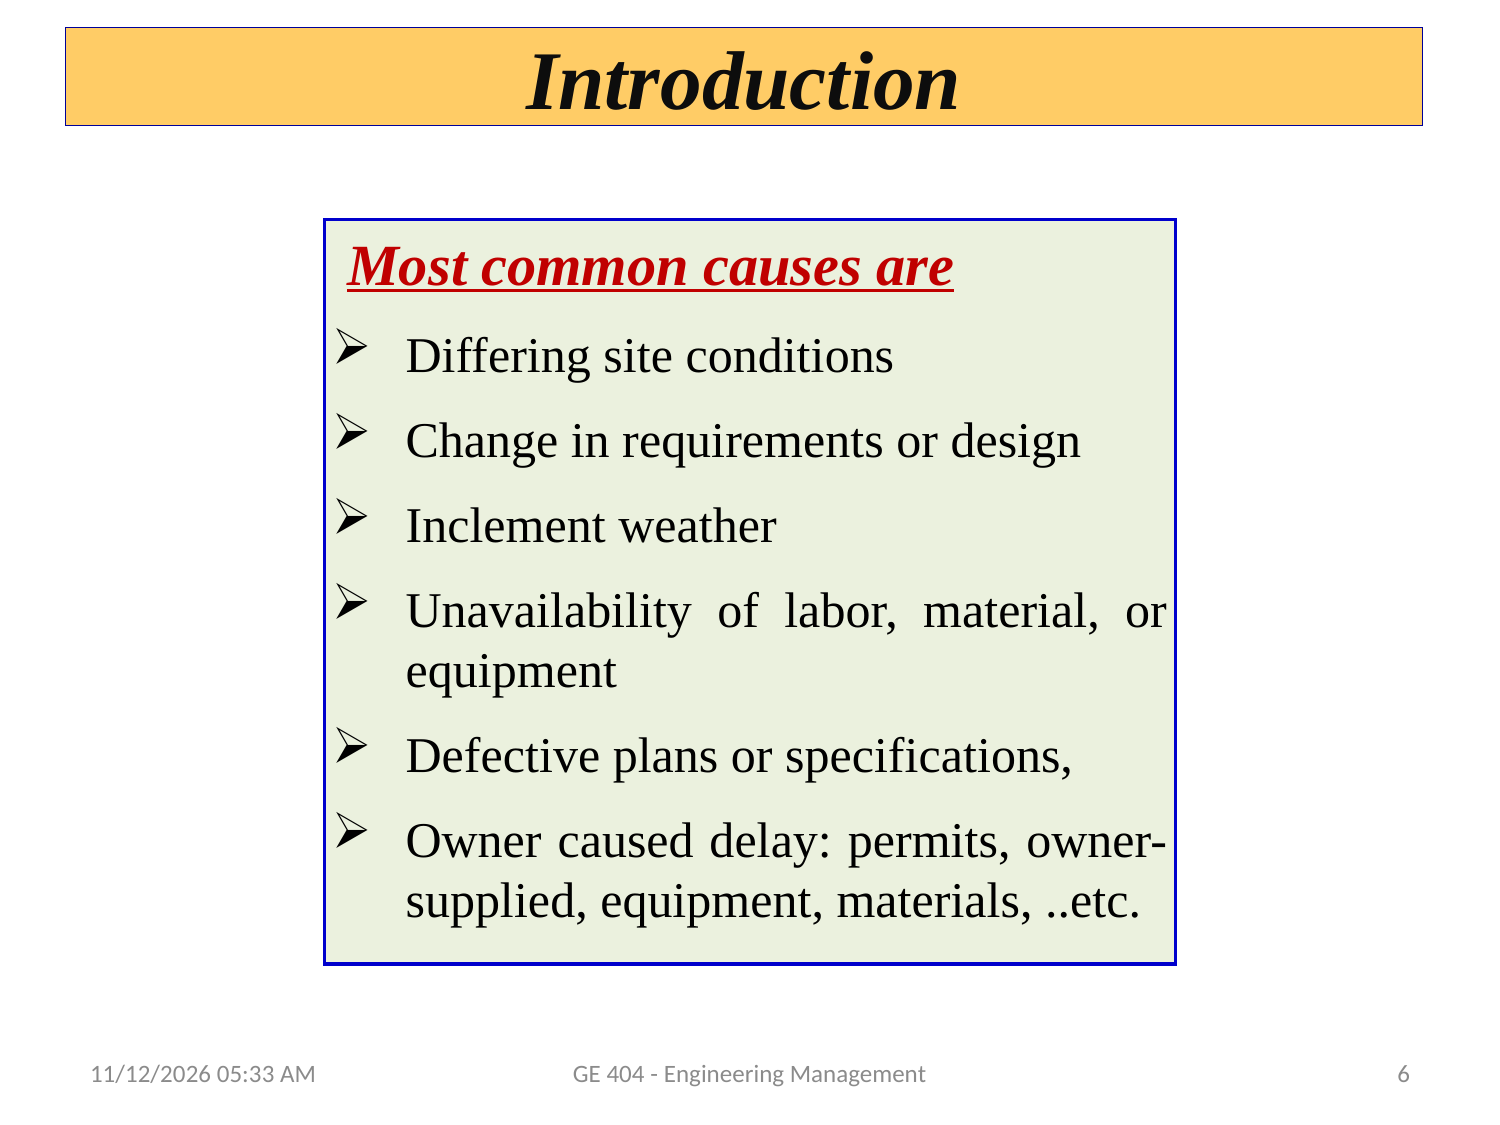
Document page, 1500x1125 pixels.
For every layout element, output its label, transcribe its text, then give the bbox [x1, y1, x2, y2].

text_box Most common causes are Differing site conditions Change in requirements or design Inclement weather Unavailability of labor, material, or equipment Defective plans or specifications, Owner caused delay: permits, owner-supplied, equipment, materials, ..etc. [324, 219, 1176, 965]
footer GE 404 - Engineering Management [512, 1042, 988, 1103]
slide_number 6 [1074, 1042, 1425, 1103]
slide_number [75, 1042, 425, 1103]
title Introduction [65, 27, 1423, 126]
